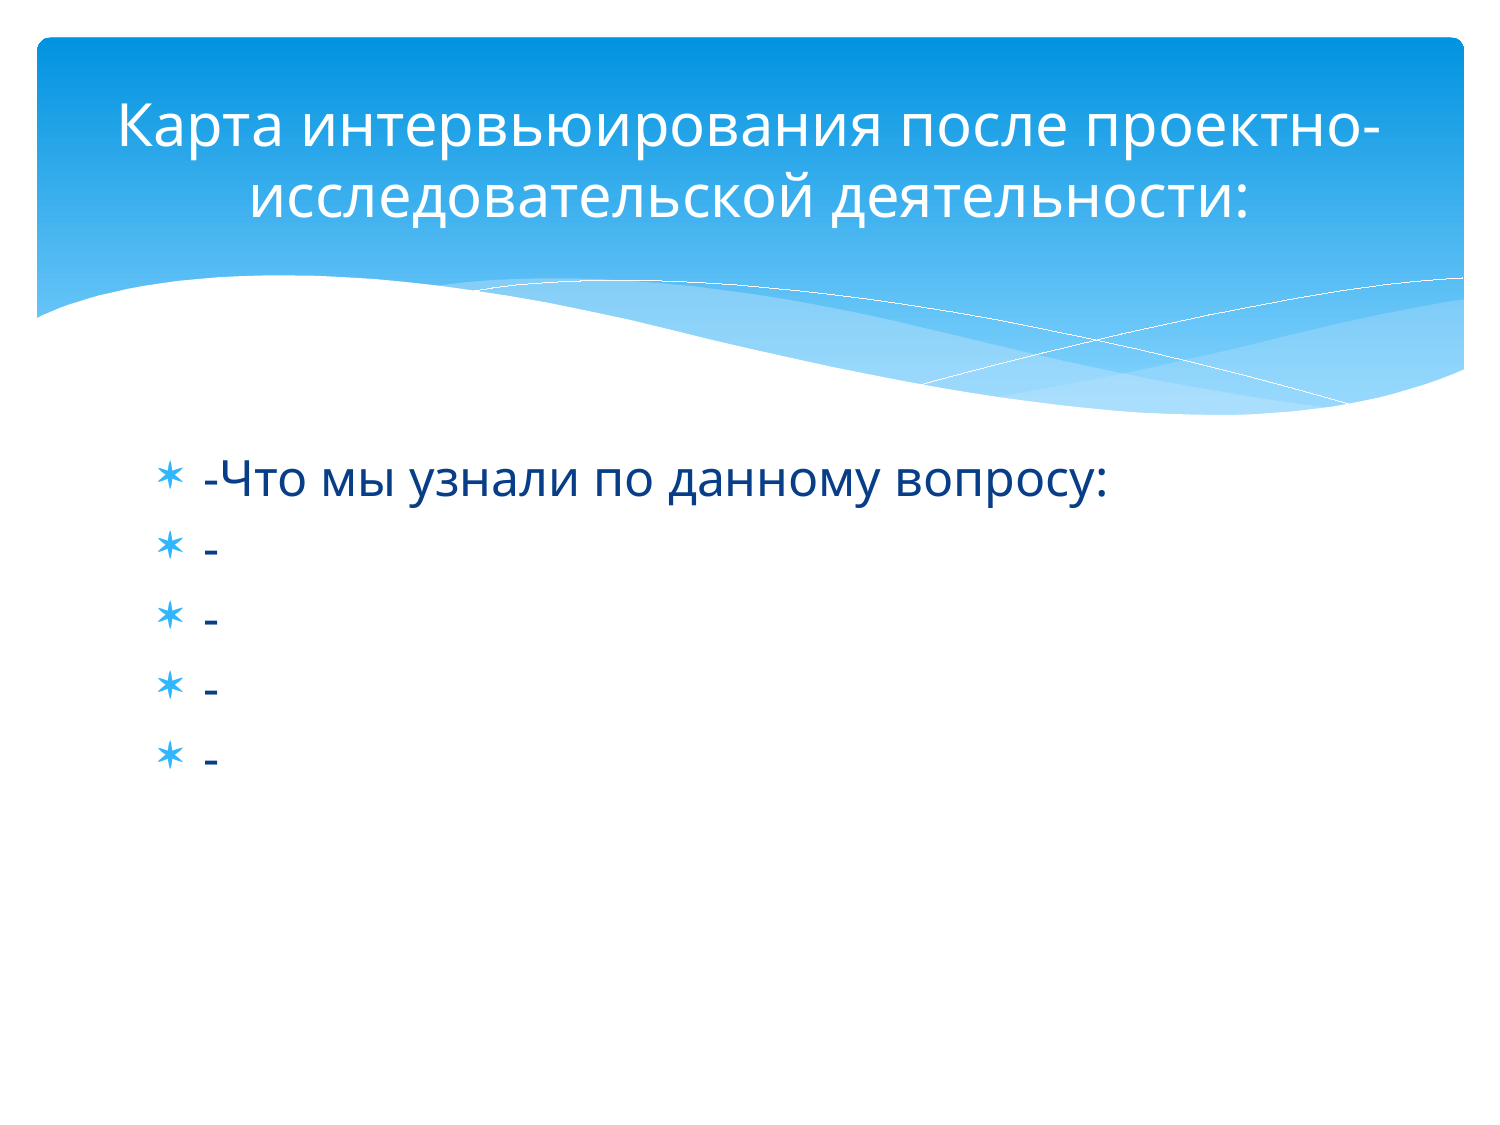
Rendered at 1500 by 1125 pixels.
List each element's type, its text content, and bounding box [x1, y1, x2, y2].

list -Что мы узнали по данному вопросу: - - - - [143, 438, 1359, 1005]
title Карта интервьюирования после проектно-исследовательской деятельности: [75, 55, 1425, 261]
